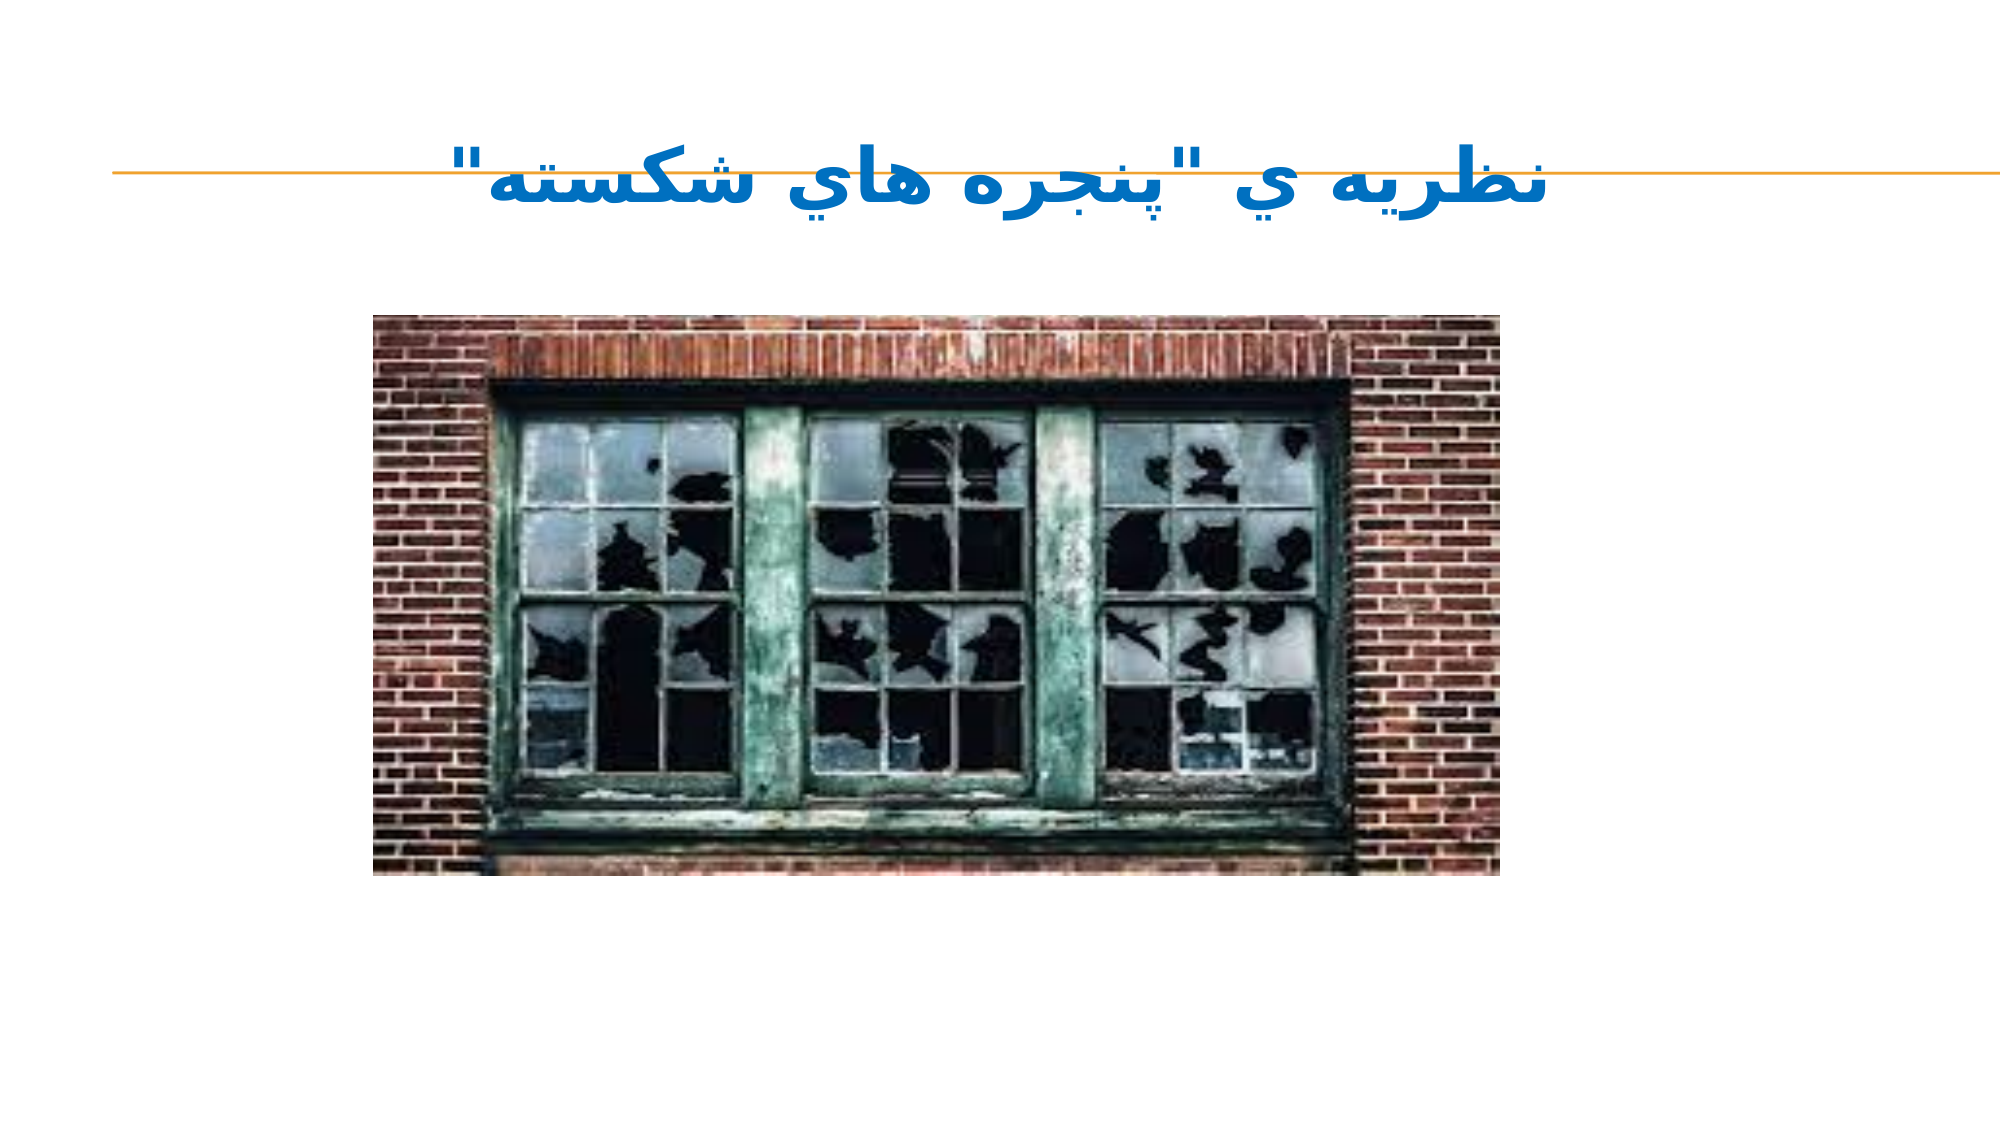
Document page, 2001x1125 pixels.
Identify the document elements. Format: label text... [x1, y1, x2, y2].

picture [373, 315, 1500, 876]
list نظريه ي "پنجره هاي شکسته" [249, 119, 1750, 226]
